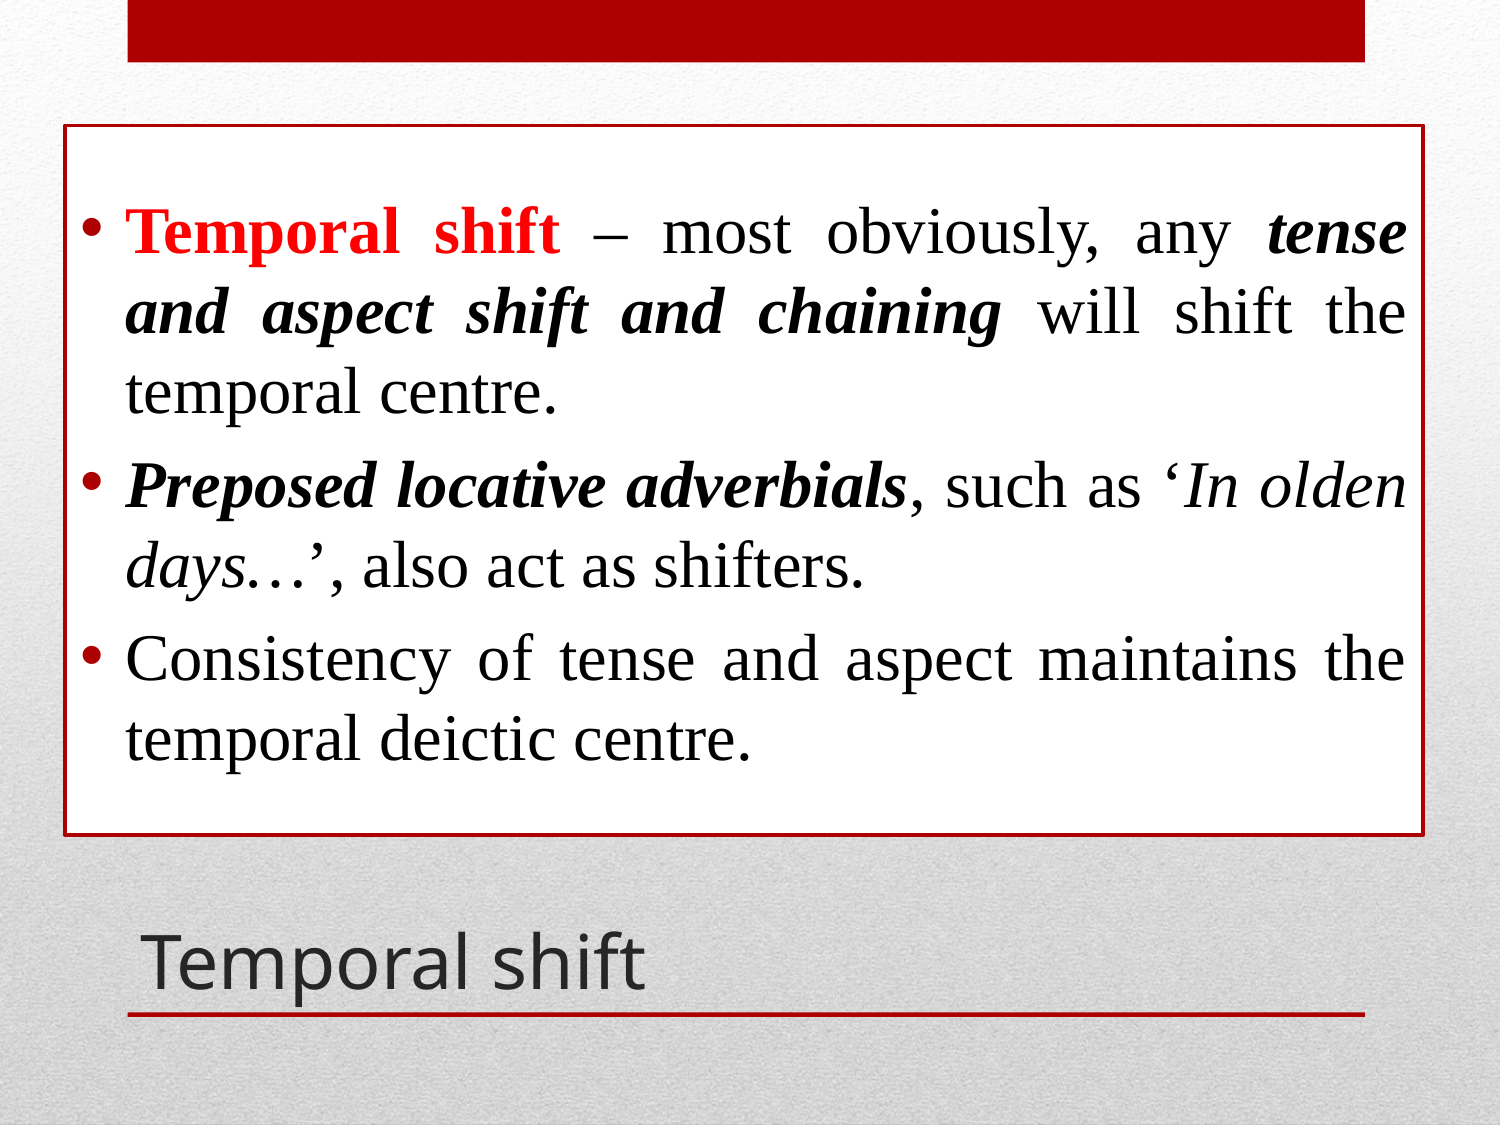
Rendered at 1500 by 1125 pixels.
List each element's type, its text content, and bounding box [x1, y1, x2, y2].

title Temporal shift [125, 905, 809, 1013]
list Temporal shift – most obviously, any tense and aspect shift and chaining will shift the temporal centre. Preposed locative adverbials, such as ‘In olden days…’, also act as shifters. Consistency of tense and aspect maintains the temporal deictic centre. [63, 124, 1425, 837]
